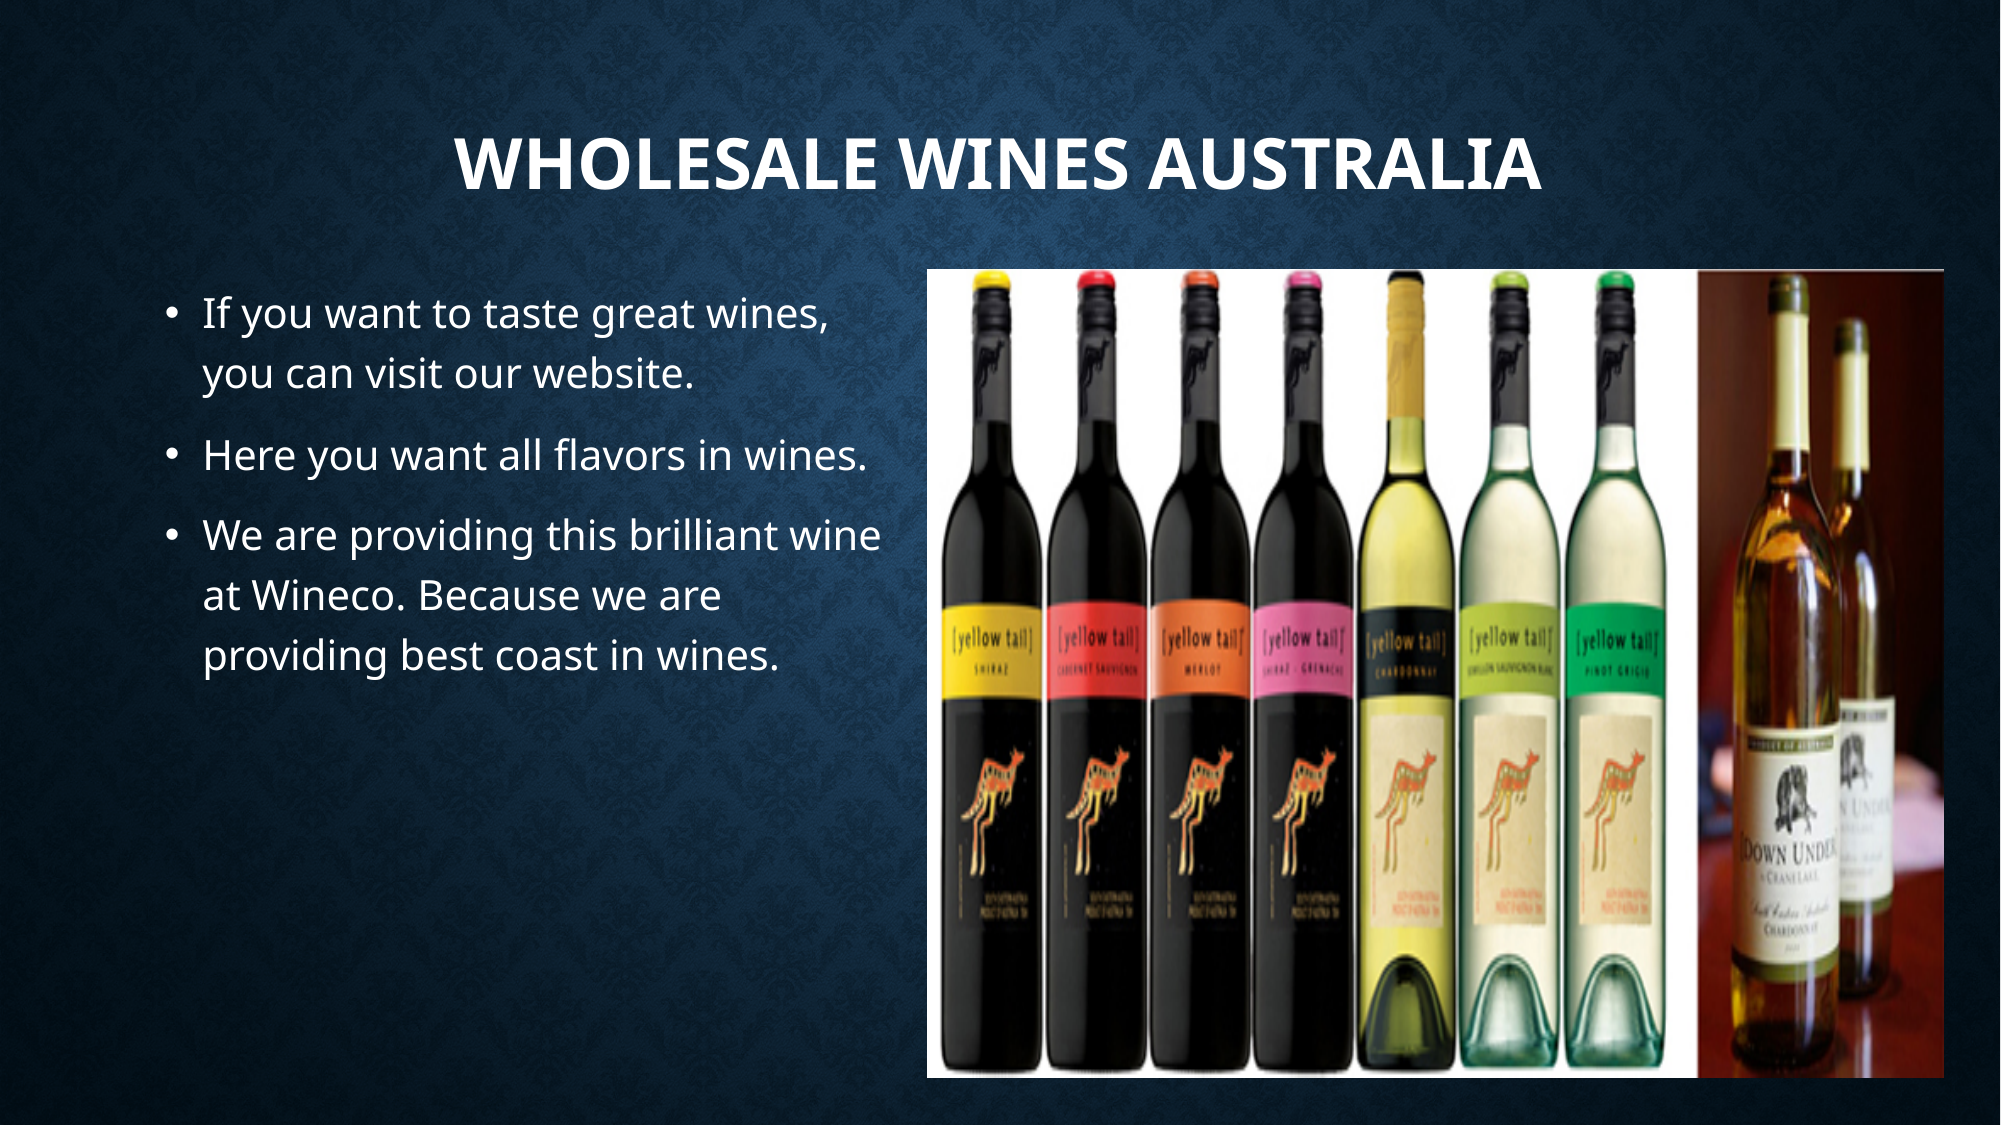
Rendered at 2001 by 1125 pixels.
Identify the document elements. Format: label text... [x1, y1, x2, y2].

list If you want to taste great wines, you can visit our website. Here you want all flavors in wines. We are providing this brilliant wine at Wineco. Because we are providing best coast in wines. [149, 269, 926, 983]
picture [926, 269, 1945, 1078]
title Wholesale Wines Australia [149, 99, 1849, 269]
